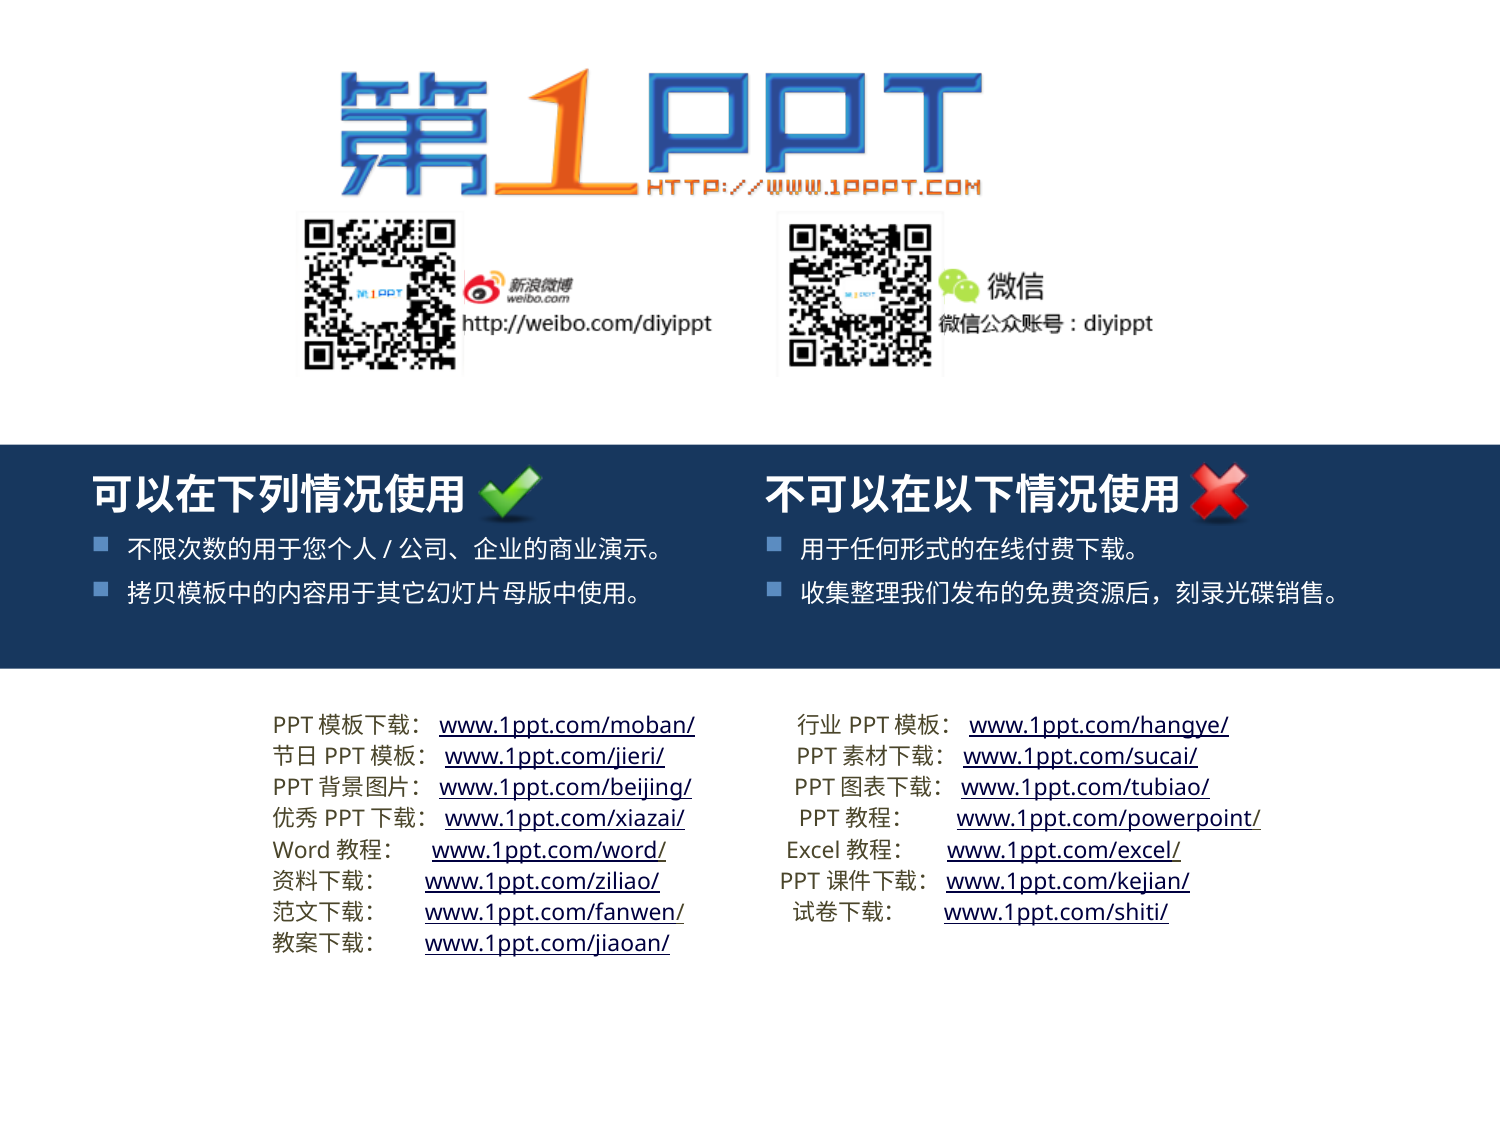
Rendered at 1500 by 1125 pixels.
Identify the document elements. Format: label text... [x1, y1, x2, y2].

picture [1186, 460, 1252, 526]
text_box 可以在下列情况使用 不限次数的用于您个人/公司、企业的商业演示。 拷贝模板中的内容用于其它幻灯片母版中使用。 [76, 460, 750, 727]
picture [477, 460, 544, 526]
picture [270, 56, 1187, 377]
text_box PPT模板下载：www.1ppt.com/moban/ 行业PPT模板：www.1ppt.com/hangye/ 节日PPT模板：www.1ppt.com/jieri/ PPT素材下载：www.1ppt.com/sucai/ PPT背景图片：www.1ppt.com/beijing/ PPT图表下载：www.1ppt.com/tubiao/ 优秀PPT下载：www.1ppt.com/xiazai/ PPT教程： www.1ppt.com/powerpoint/ Word教程： www.1ppt.com/word/ Excel教程： www.1ppt.com/excel/ 资料下载： www.1ppt.com/ziliao/ PPT课件下载：www.1ppt.com/kejian/ 范文下载： www.1ppt.com/fanwen/ 试卷下载： www.1ppt.com/shiti/ 教案下载： www.1ppt.com/jiaoan/ [256, 715, 1319, 990]
text_box [0, 444, 1500, 669]
text_box 不可以在以下情况使用 用于任何形式的在线付费下载。 收集整理我们发布的免费资源后，刻录光碟销售。 [750, 460, 1424, 715]
